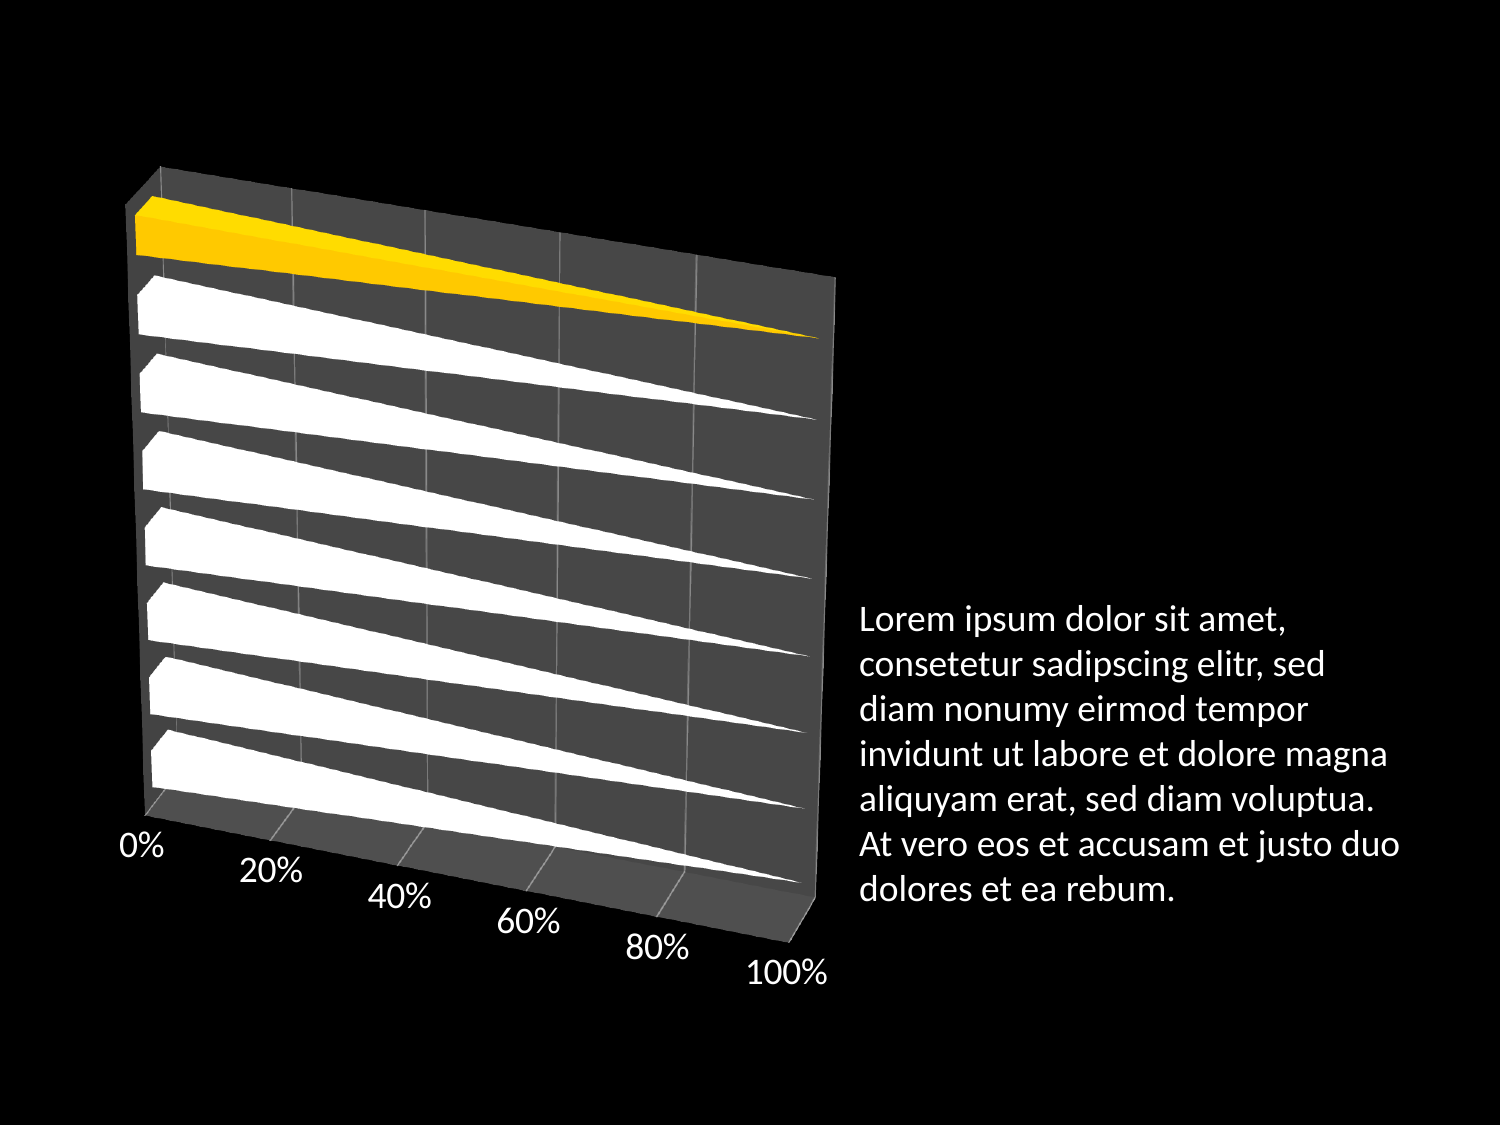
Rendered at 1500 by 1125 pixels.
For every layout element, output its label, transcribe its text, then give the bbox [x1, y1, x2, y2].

text_box Lorem ipsum dolor sit amet, consetetur sadipscing elitr, sed diam nonumy eirmod tempor invidunt ut labore et dolore magna aliquyam erat, sed diam voluptua. At vero eos et accusam et justo duo dolores et ea rebum. [884, 586, 1424, 916]
chart [74, 148, 881, 1012]
